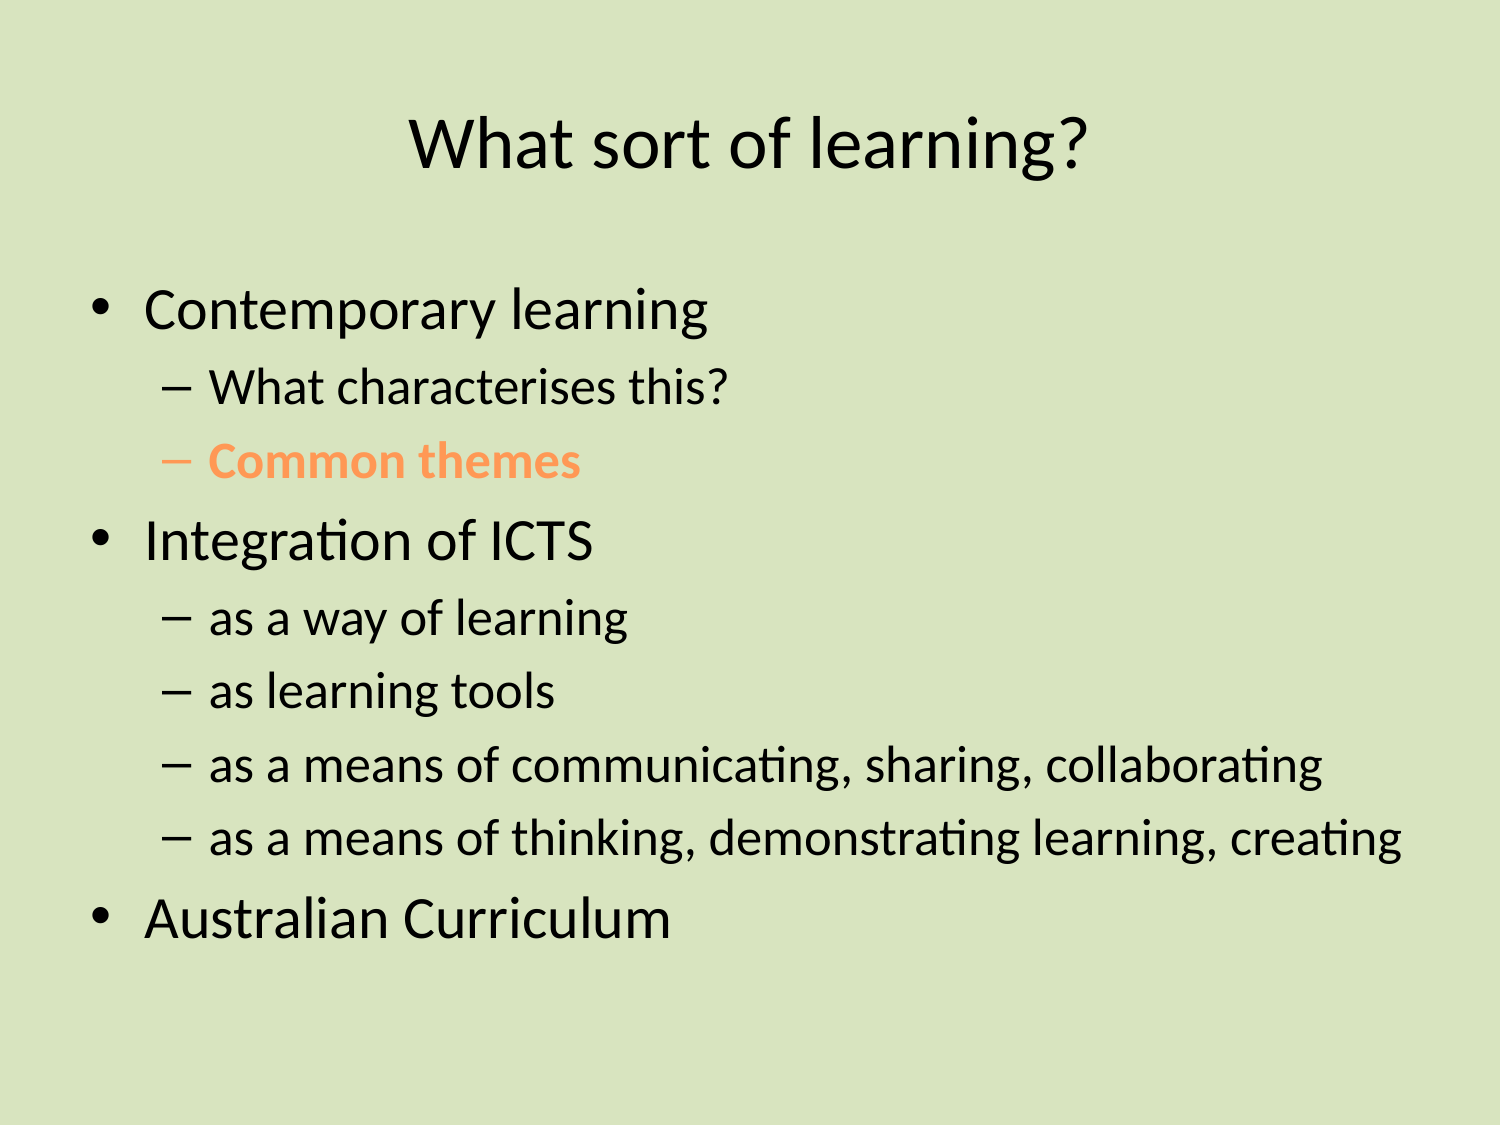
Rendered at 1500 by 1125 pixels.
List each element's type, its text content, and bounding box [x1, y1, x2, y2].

list Contemporary learning What characterises this? Common themes Integration of ICTS as a way of learning as learning tools as a means of communicating, sharing, collaborating as a means of thinking, demonstrating learning, creating Australian Curriculum [75, 262, 1425, 1005]
title What sort of learning? [75, 45, 1425, 233]
